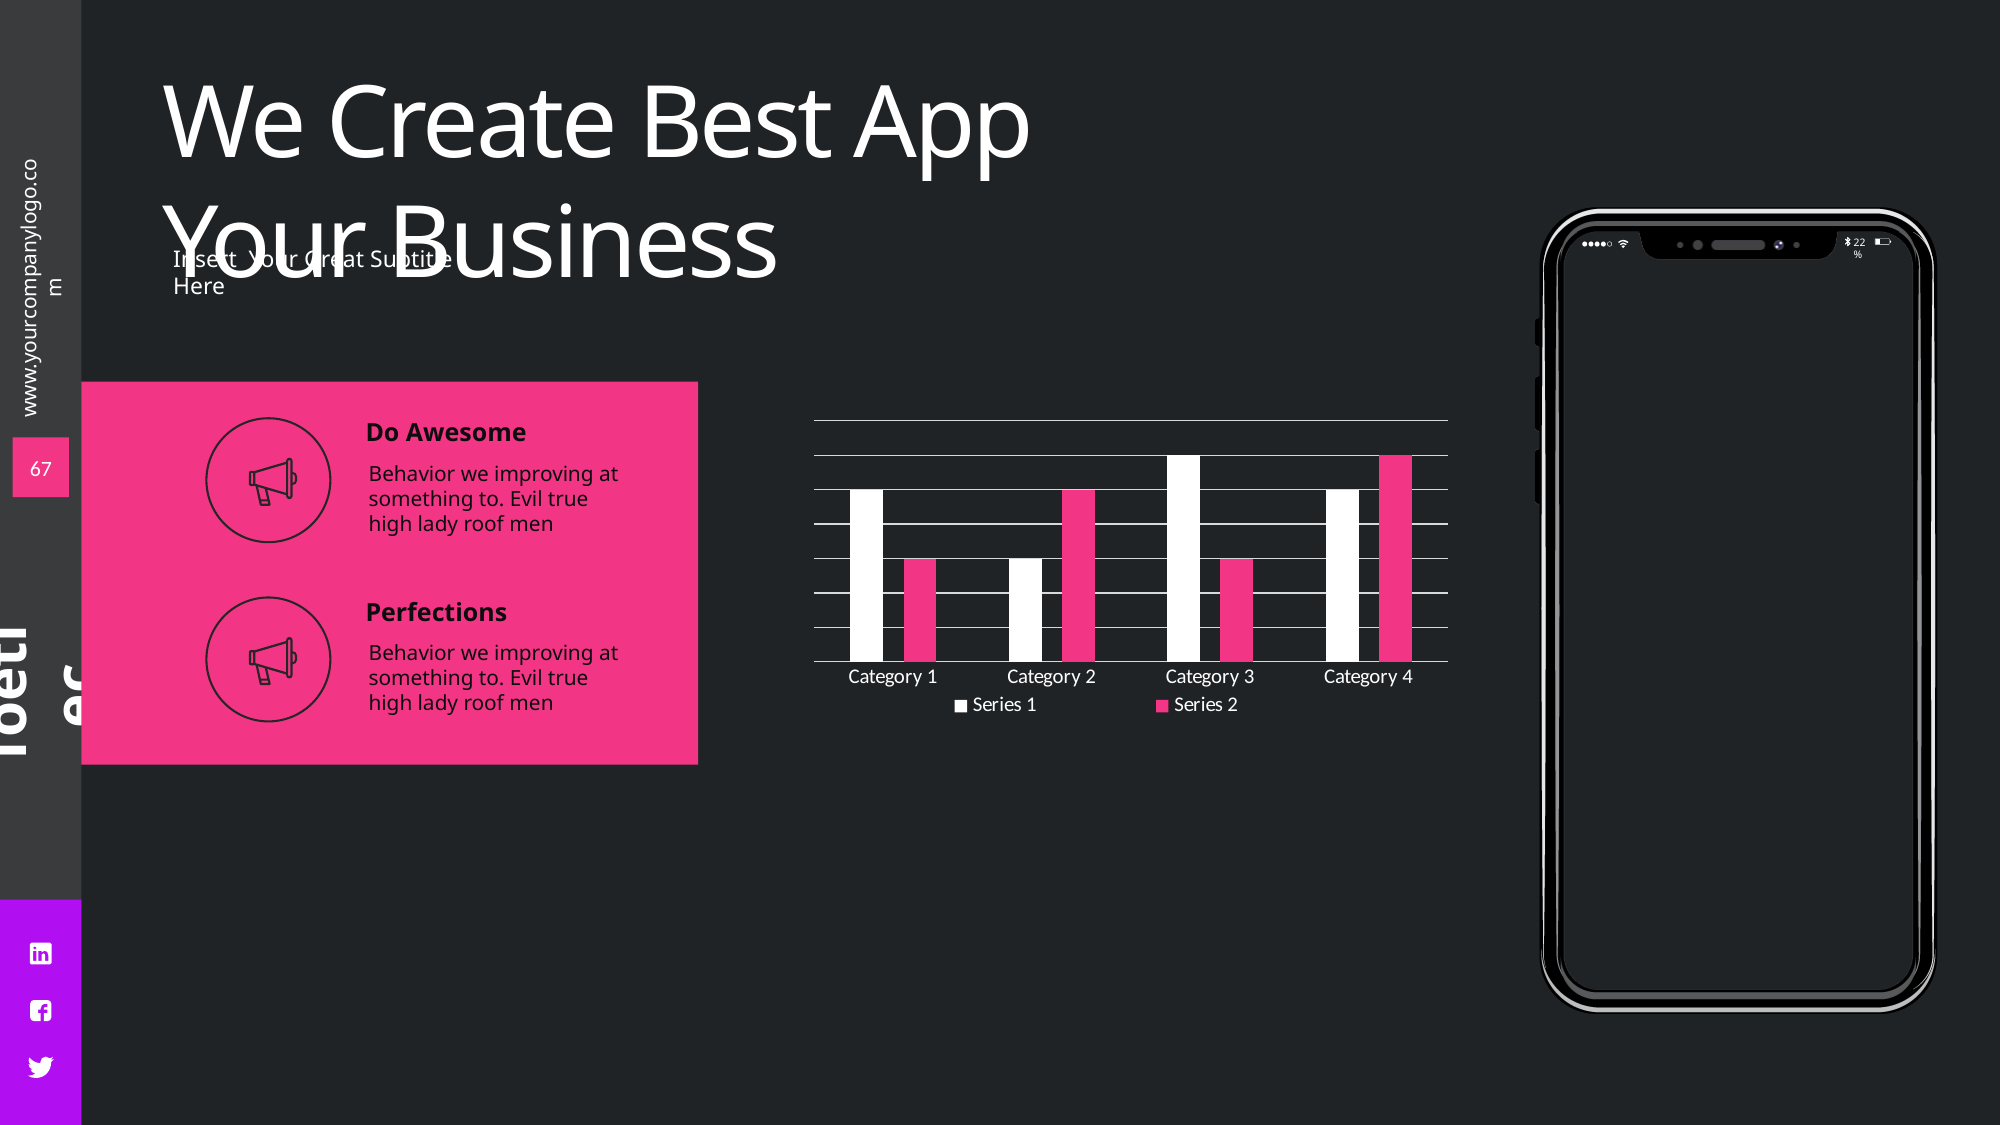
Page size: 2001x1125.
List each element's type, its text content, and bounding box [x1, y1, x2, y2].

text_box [1535, 207, 1938, 1014]
text_box [248, 457, 298, 506]
text_box [80, 381, 699, 766]
text_box Behavior we improving at something to. Evil true high lady roof men [353, 632, 647, 740]
chart [794, 409, 1472, 726]
text_box Do Awesome [350, 409, 647, 465]
text_box [205, 596, 332, 723]
picture [1555, 218, 1924, 1000]
text_box We Create Best App Your Business [147, 117, 1162, 239]
text_box Perfections [350, 588, 647, 645]
text_box Behavior we improving at something to. Evil true high lady roof men [353, 453, 647, 561]
text_box [248, 636, 298, 686]
picture [698, 381, 1535, 765]
text_box Insert Your Great Subtitle Here [158, 237, 512, 307]
text_box [205, 417, 332, 544]
slide_number 67 [12, 437, 69, 498]
